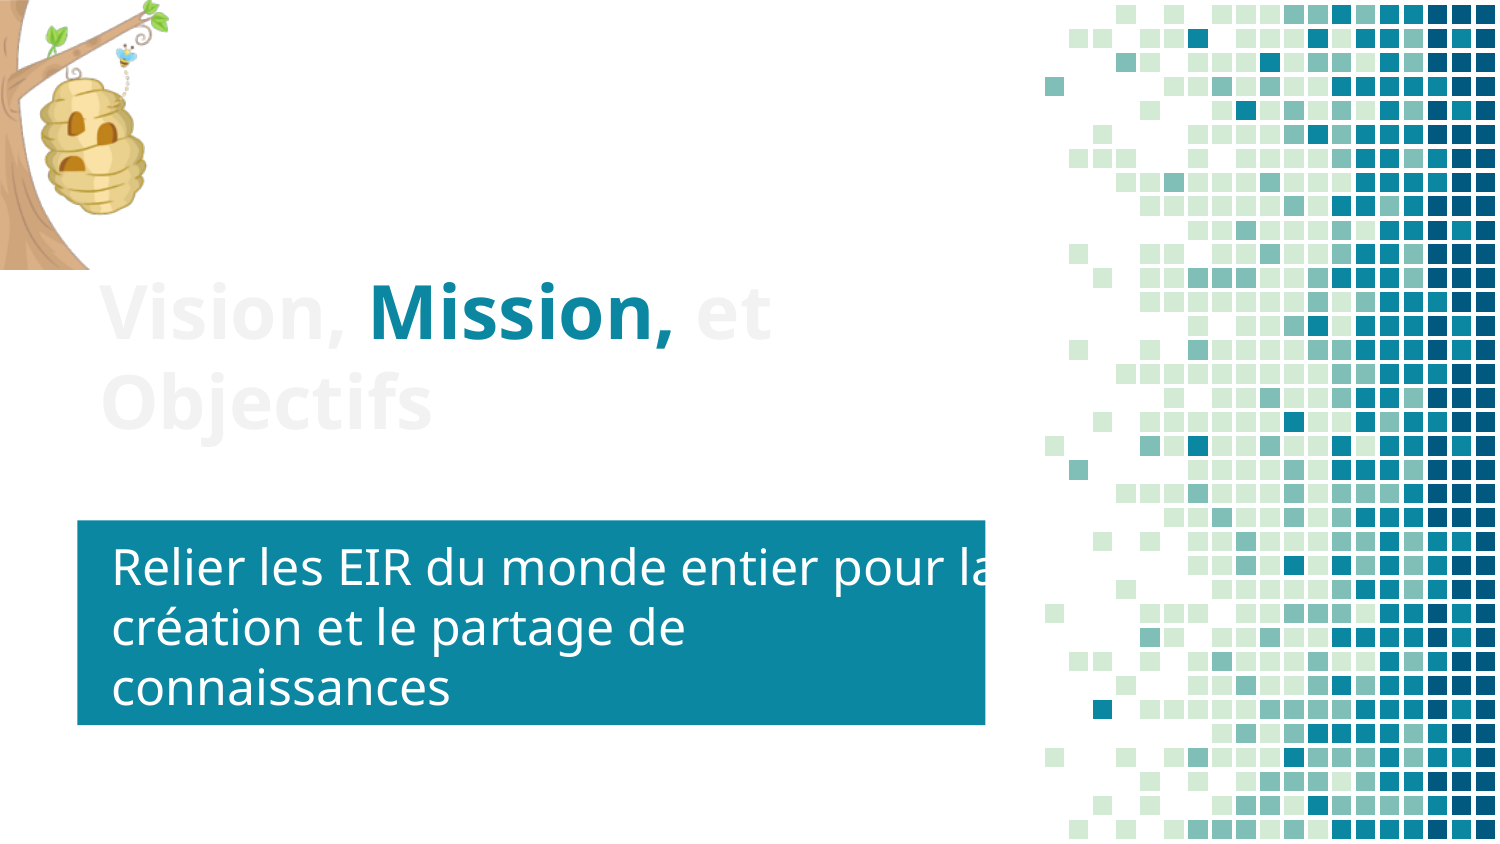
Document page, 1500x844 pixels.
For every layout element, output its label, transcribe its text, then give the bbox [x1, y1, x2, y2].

text_box Relier les EIR du monde entier pour la création et le partage de connaissances et d'expériences [96, 520, 1020, 643]
text_box Vision, Mission, et Objectifs [84, 269, 1129, 460]
picture [0, 0, 169, 270]
text_box [77, 520, 986, 726]
